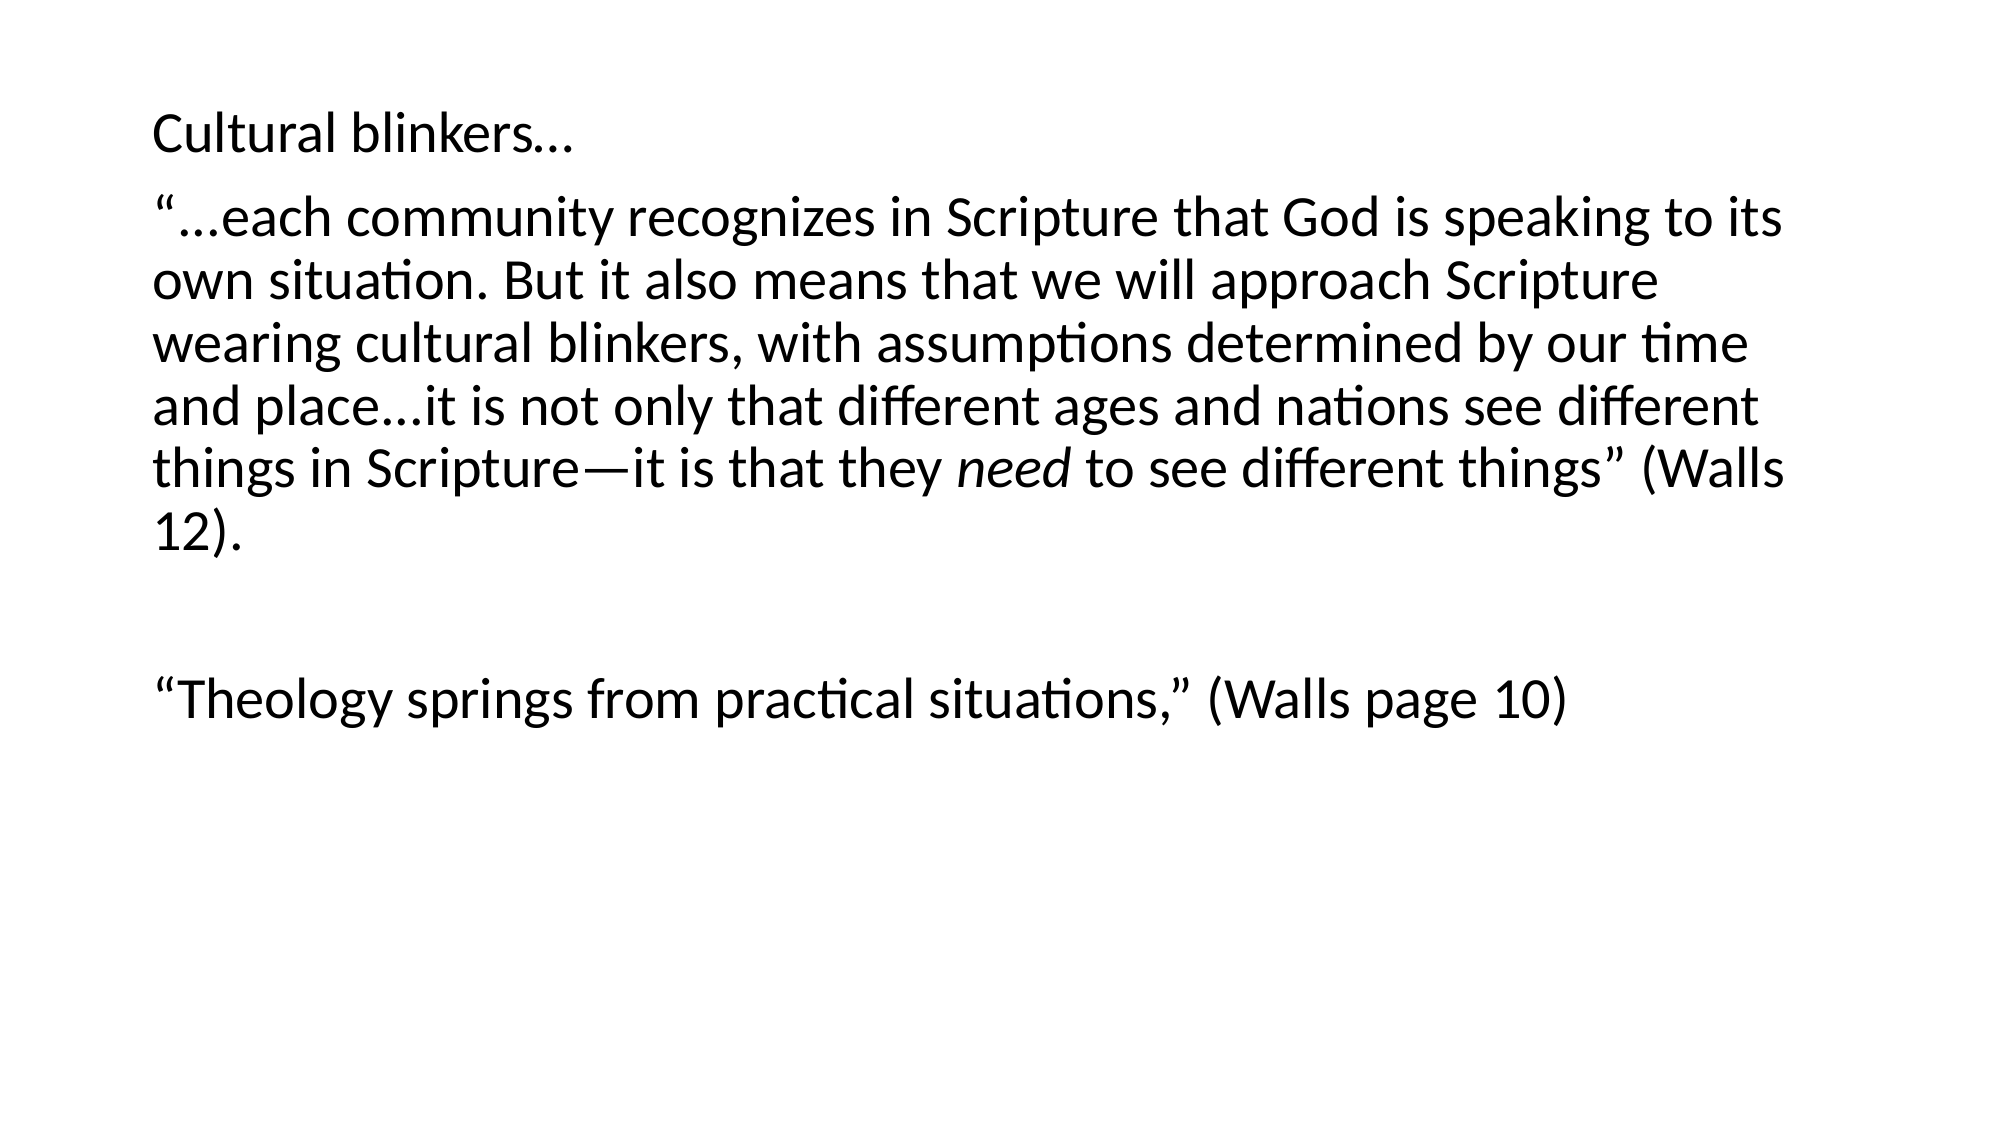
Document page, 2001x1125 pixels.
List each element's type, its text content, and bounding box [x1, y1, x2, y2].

list Cultural blinkers… “...each community recognizes in Scripture that God is speaking to its own situation. But it also means that we will approach Scripture wearing cultural blinkers, with assumptions determined by our time and place...it is not only that different ages and nations see different things in Scripture—it is that they need to see different things” (Walls 12). “Theology springs from practical situations,” (Walls page 10) [137, 95, 1863, 1014]
